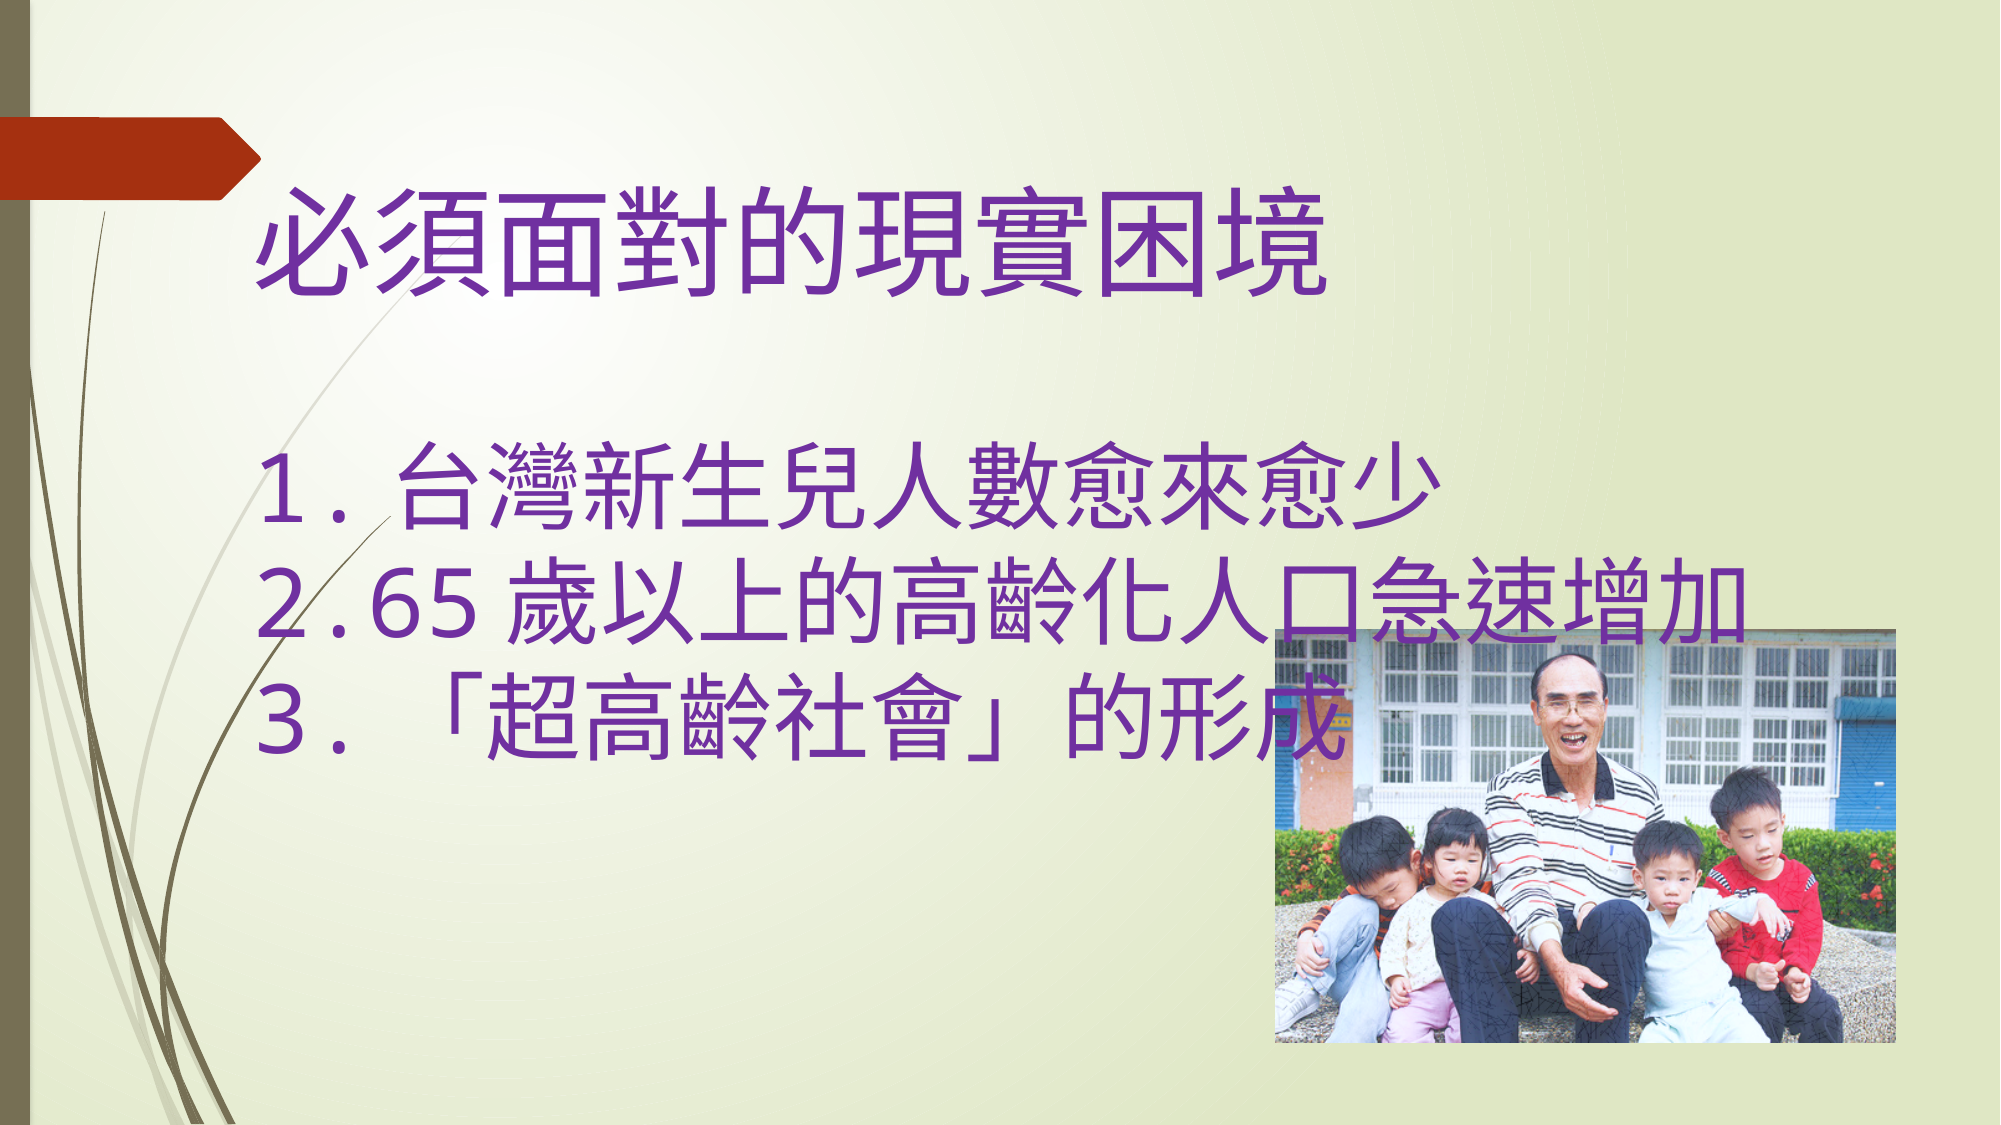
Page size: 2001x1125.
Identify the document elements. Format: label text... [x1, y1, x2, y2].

title 必須面對的現實困境 1.台灣新生兒人數愈來愈少 2.65歲以上的高齡化人口急速增加 3.「超高齡社會」的形成 [237, 160, 1880, 785]
picture [1274, 629, 1896, 1043]
